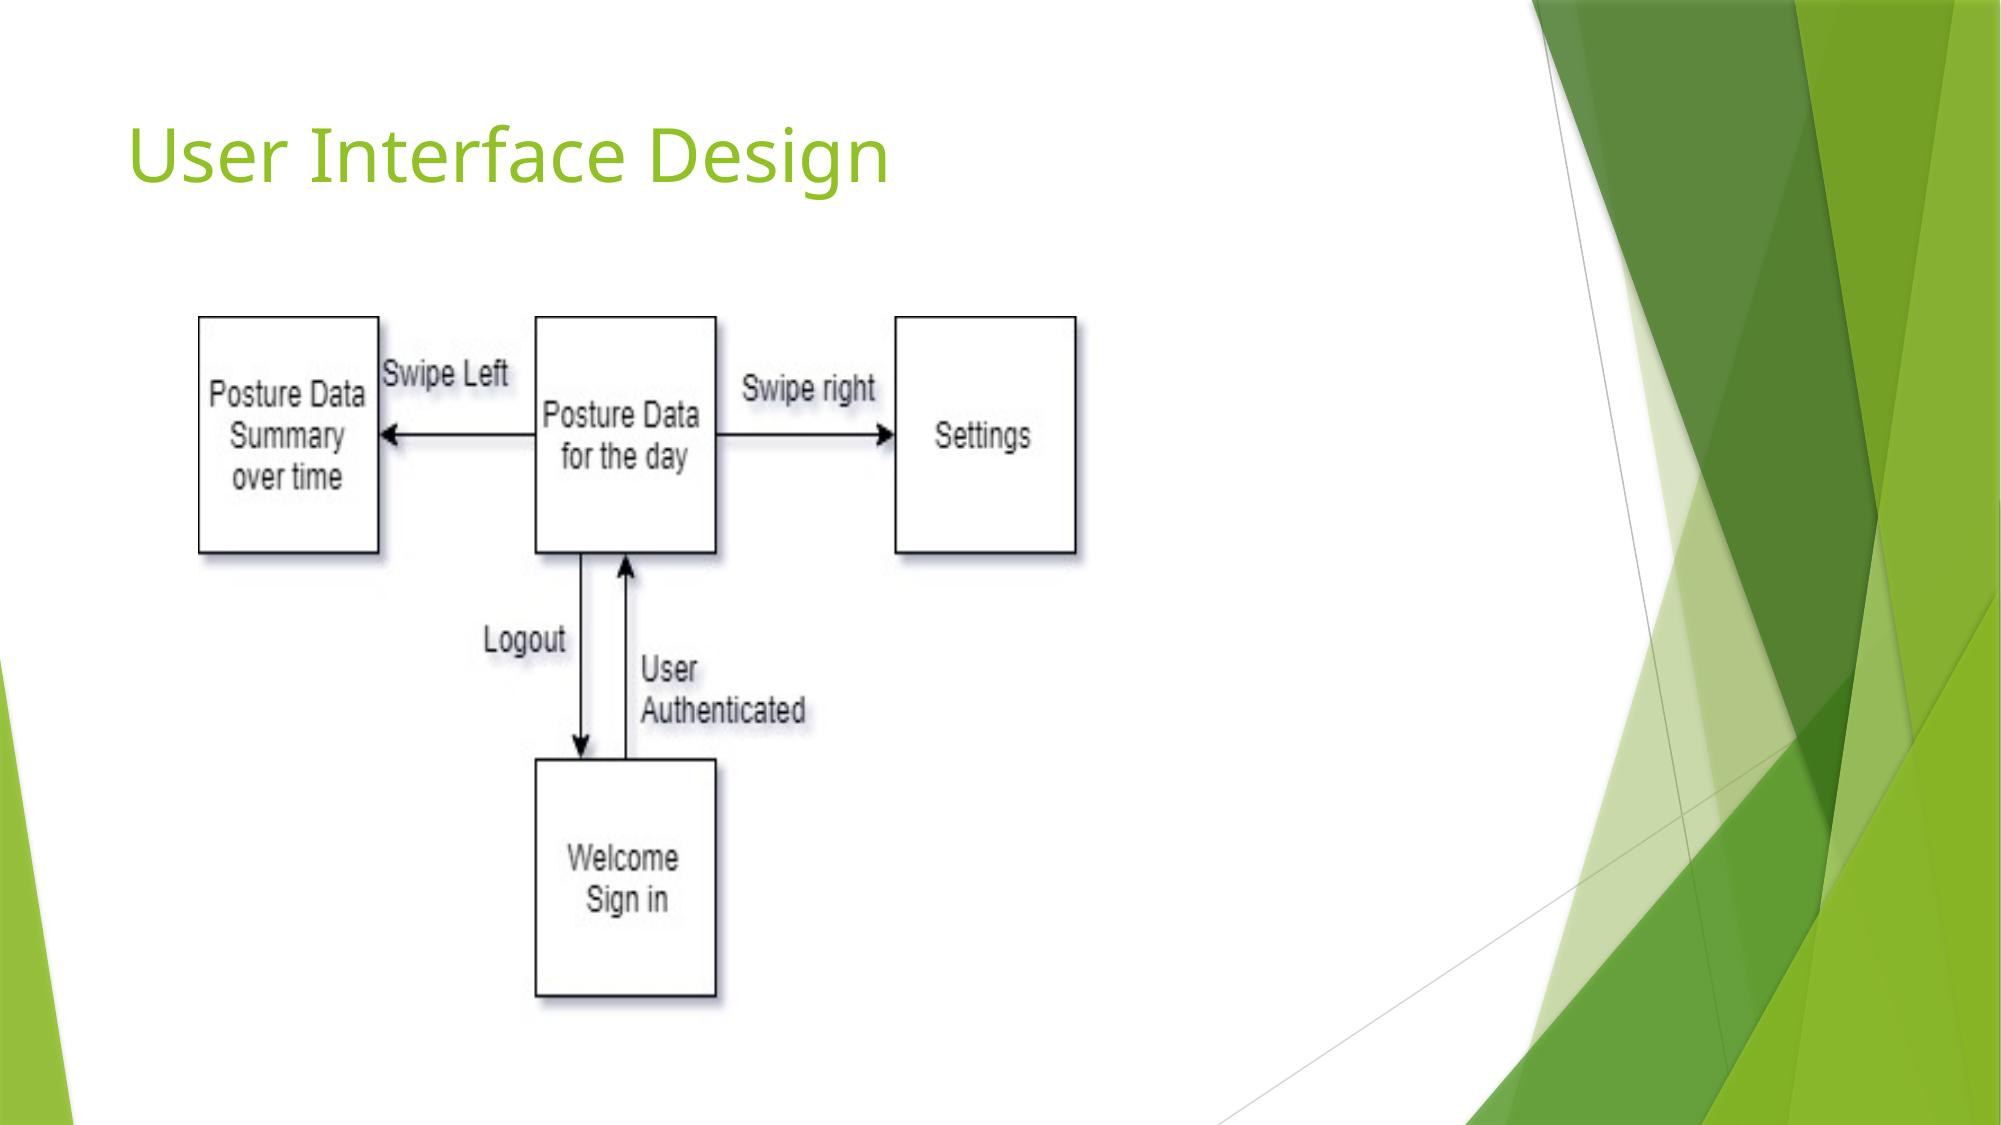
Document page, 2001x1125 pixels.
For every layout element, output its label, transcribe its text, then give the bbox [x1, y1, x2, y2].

picture [197, 316, 1103, 1031]
title User Interface Design [111, 99, 1522, 317]
